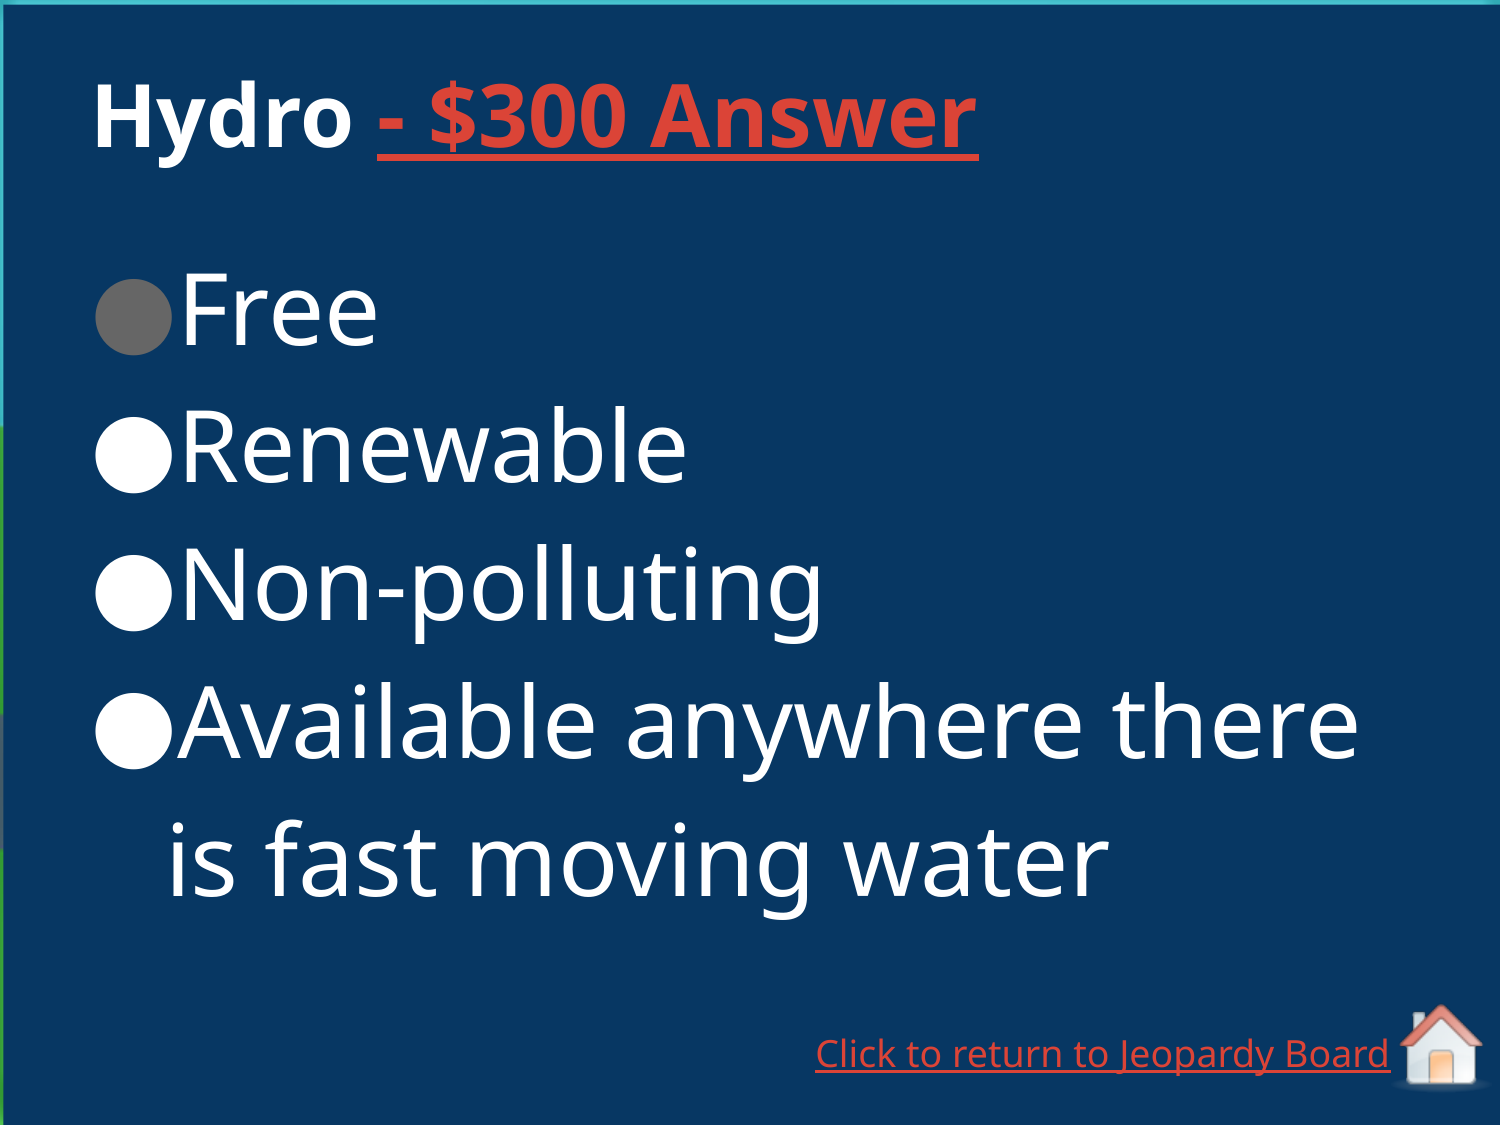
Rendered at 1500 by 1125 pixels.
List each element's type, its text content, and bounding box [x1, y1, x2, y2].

picture [1391, 993, 1492, 1095]
title Hydro - $300 Answer [75, 45, 1425, 169]
picture [0, 0, 1500, 1125]
text_box [3, 4, 1500, 1125]
text_box Click to return to Jeopardy Board [790, 993, 1416, 1117]
list Free Renewable Non-polluting Available anywhere there is fast moving water [75, 169, 1425, 976]
